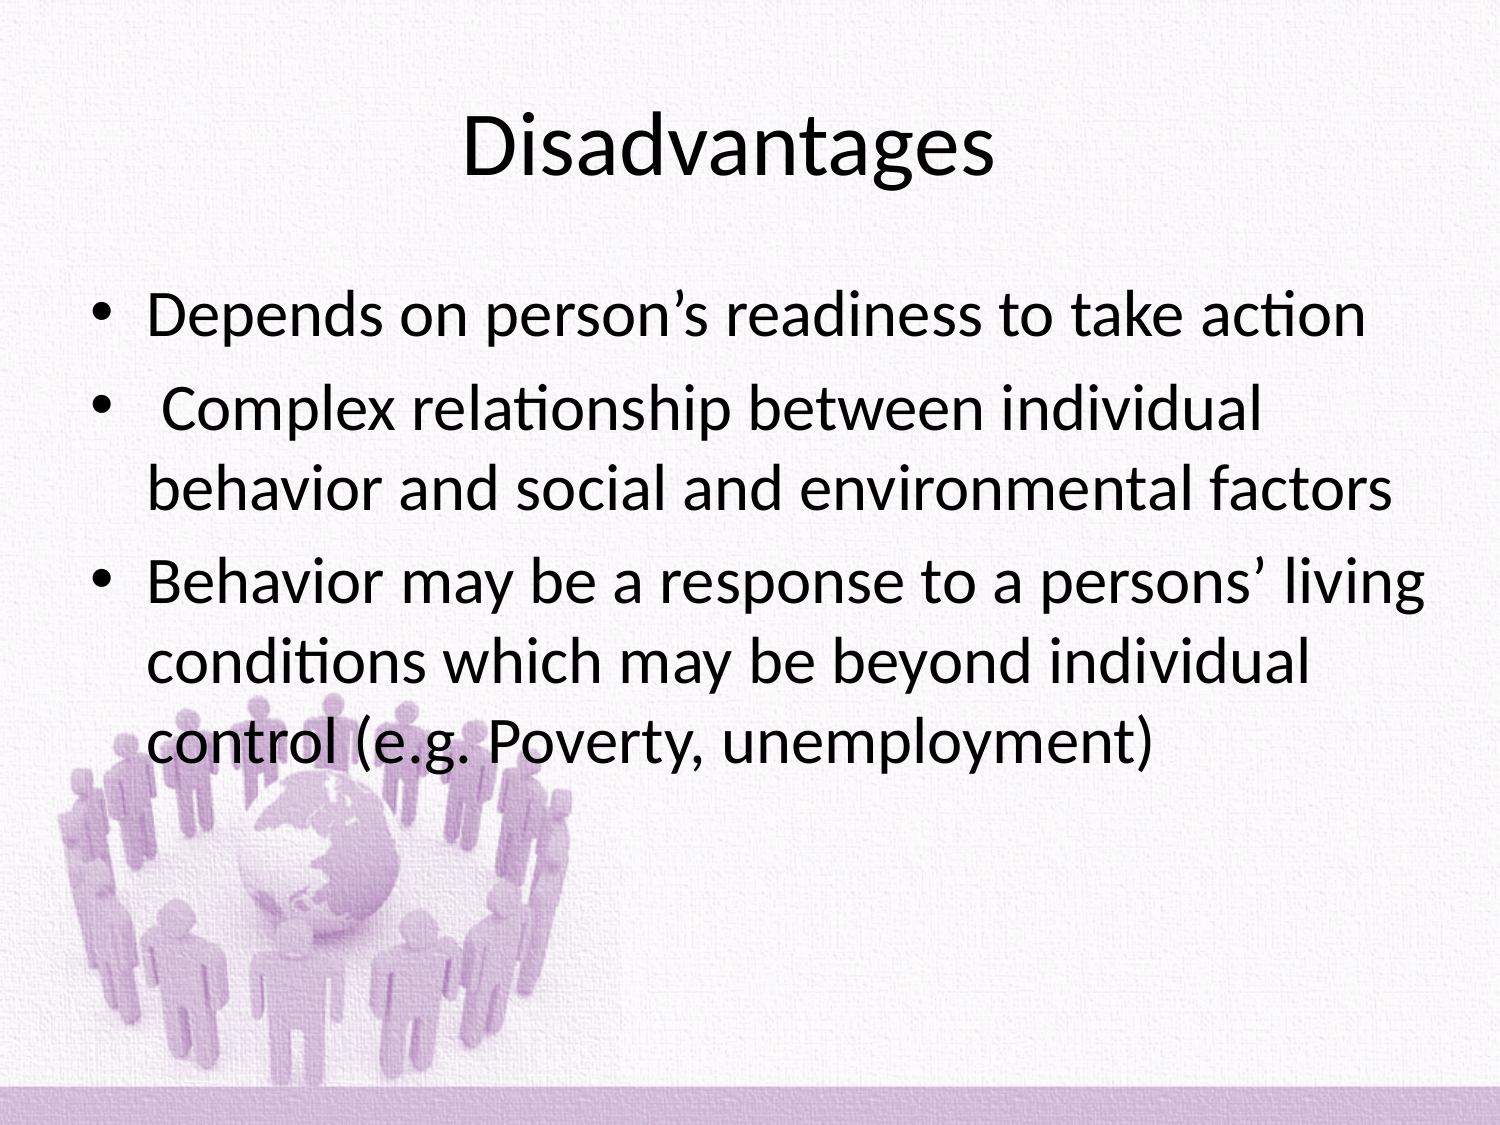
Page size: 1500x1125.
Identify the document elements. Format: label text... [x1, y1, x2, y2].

list Depends on person’s readiness to take action Complex relationship between individual behavior and social and environmental factors Behavior may be a response to a persons’ living conditions which may be beyond individual control (e.g. Poverty, unemployment) [75, 262, 1447, 1012]
title Disadvantages [75, 45, 1425, 233]
